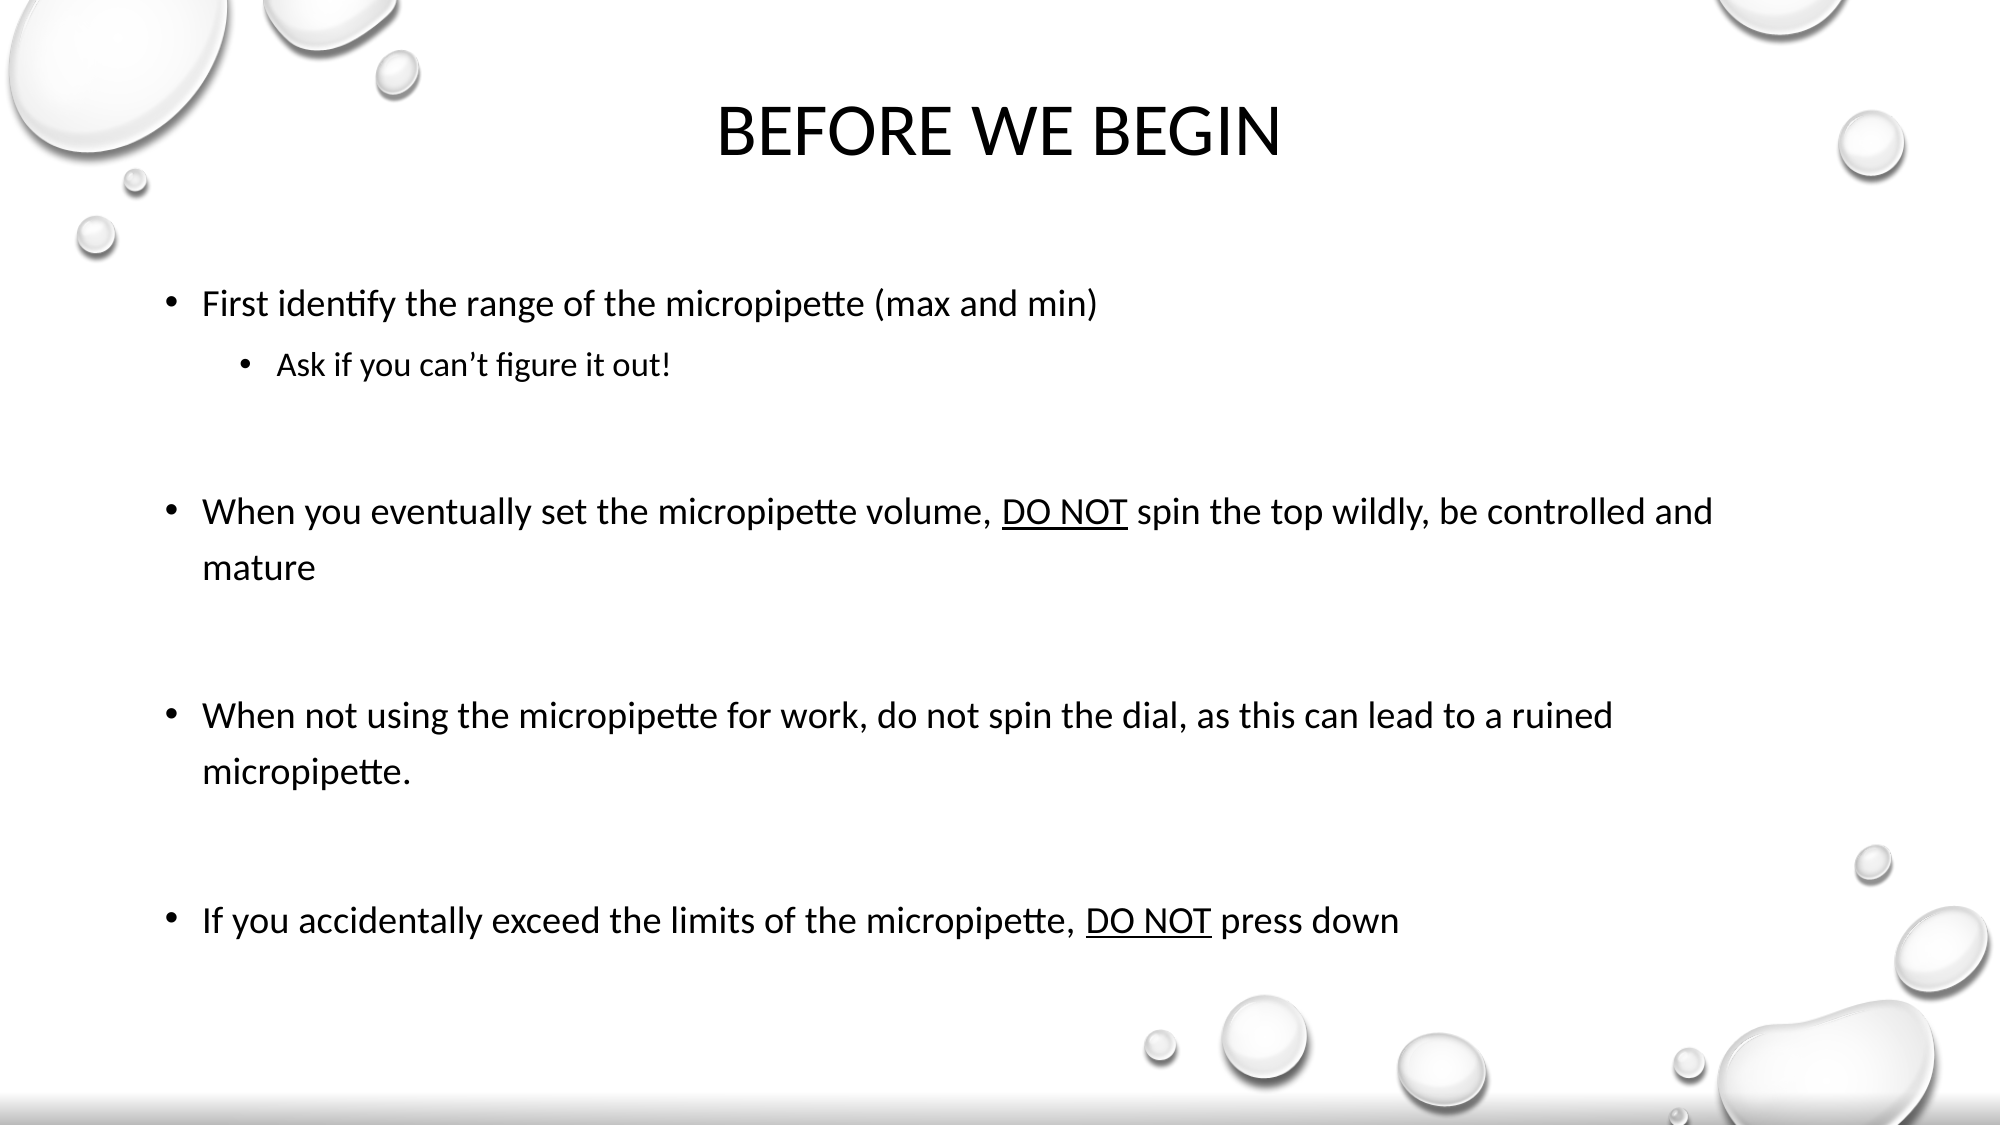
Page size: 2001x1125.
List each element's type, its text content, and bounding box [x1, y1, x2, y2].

title Before we begin [149, 0, 1851, 262]
picture [0, 0, 2000, 1125]
list First identify the range of the micropipette (max and min) Ask if you can’t figure it out! When you eventually set the micropipette volume, DO NOT spin the top wildly, be controlled and mature When not using the micropipette for work, do not spin the dial, as this can lead to a ruined micropipette. If you accidentally exceed the limits of the micropipette, DO NOT press down [149, 261, 1850, 950]
